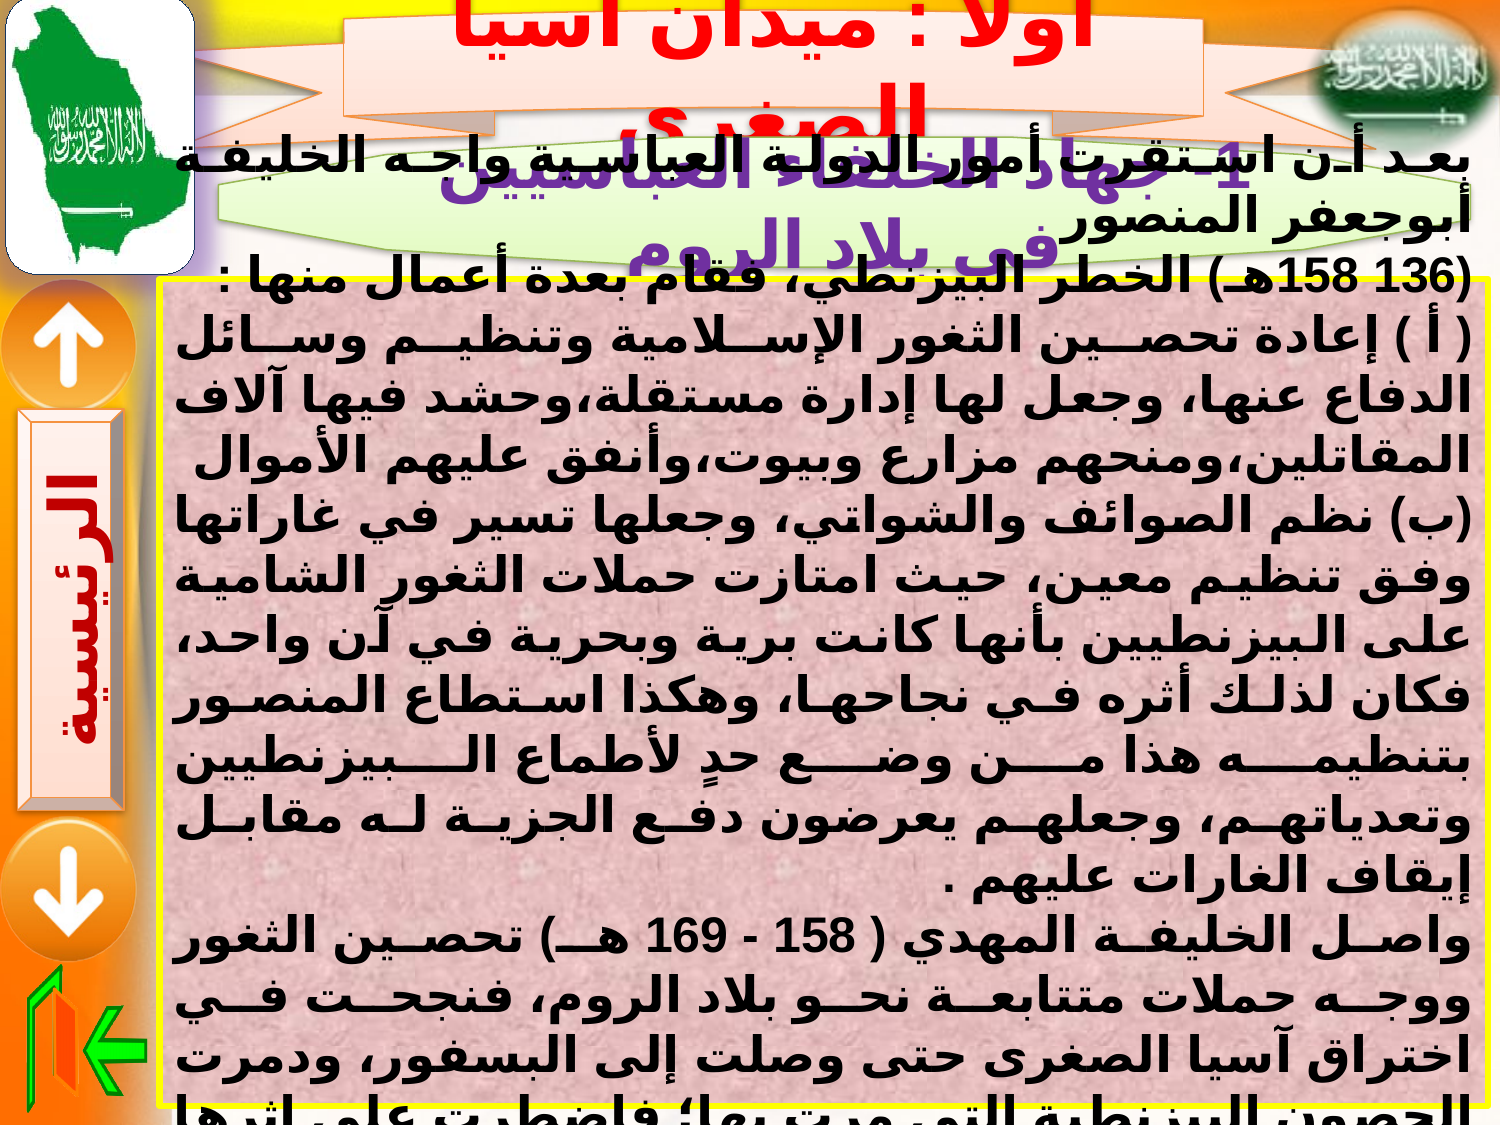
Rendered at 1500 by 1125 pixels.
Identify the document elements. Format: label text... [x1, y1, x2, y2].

text_box أولاً : ميدان آسيا الصغرى [227, 9, 1287, 147]
text_box 1- جهاد الخلفاء العباسيين في بلاد الروم [217, 136, 1472, 268]
picture [218, 67, 316, 129]
text_box بعد أن استقرت أمور الدولة العباسية واجه الخليفة أبوجعفر المنصور (136 158هـ) الخطر البيزنطي، فقام بعدة أعمال منها : ( أ ) إعادة تحصين الثغور الإسلامية وتنظيم وسائل الدفاع عنها، وجعل لها إدارة مستقلة،وحشد فيها آلاف المقاتلين،ومنحهم مزارع وبيوت،وأنفق عليهم الأموال (ب) نظم الصوائف والشواتي، وجعلها تسير في غاراتها وفق تنظيم معين، حيث امتازت حملات الثغور الشامية على البيزنطيين بأنها كانت برية وبحرية في آن واحد، فكان لذلك أثره في نجاحها، وهكذا استطاع المنصور بتنظيمه هذا من وضع حدٍ لأطماع البيزنطيين وتعدياتهم، وجعلهم يعرضون دفع الجزية له مقابل إيقاف الغارات عليهم . واصل الخليفة المهدي ( 158 - 169 هـ) تحصين الثغور ووجه حملات متتابعة نحو بلاد الروم، فنجحت في اختراق آسيا الصغرى حتى وصلت إلى البسفور، ودمرت الحصون البيزنطية التي مرت بها؛ فاضطرت على إثرها الإمبراطورة (إيرين) - الوصية على عرش بيزنطة - إلى طلب الصلح وتعهدت بدفع الجزية . [159, 277, 1490, 1108]
picture [5, 0, 195, 275]
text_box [0, 276, 154, 1125]
picture [154, 0, 1500, 1125]
